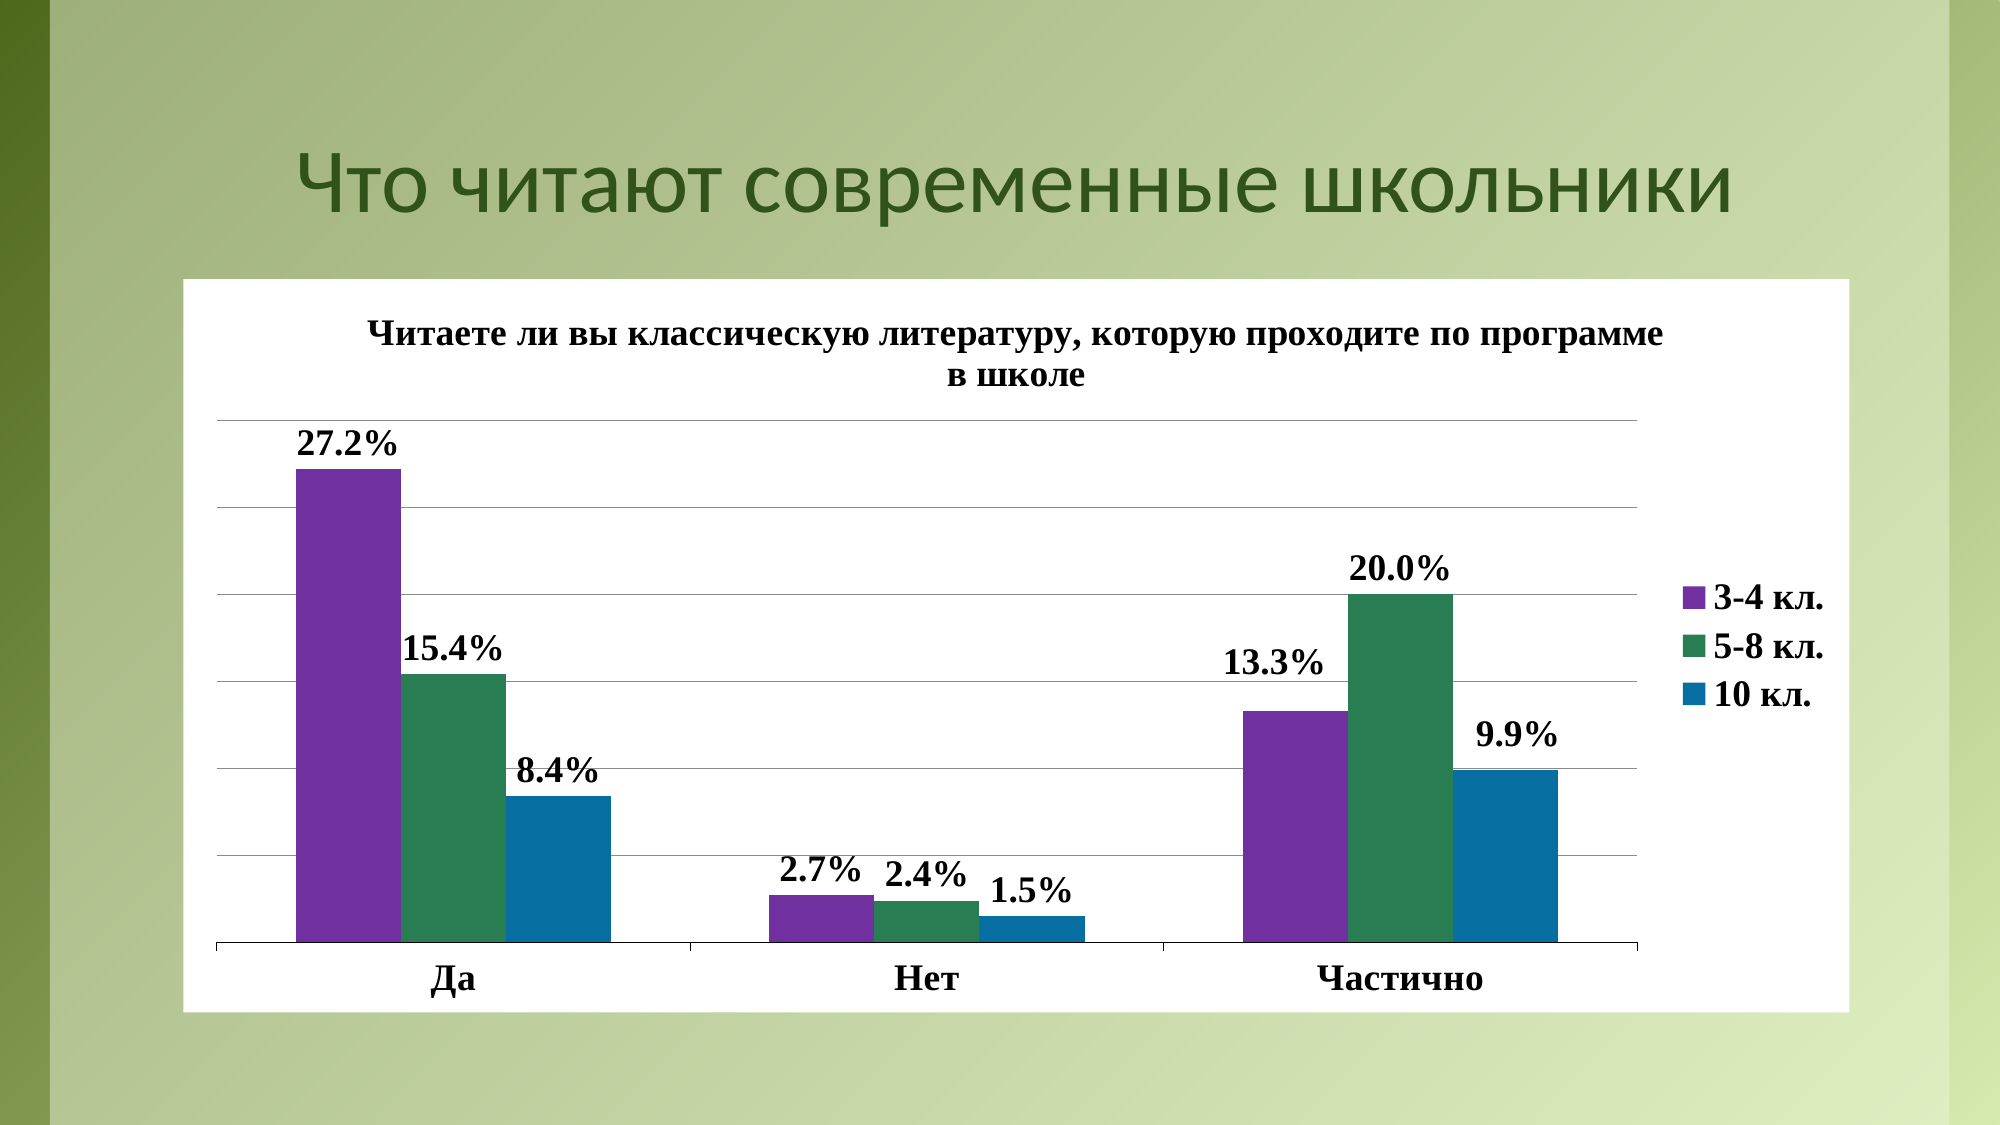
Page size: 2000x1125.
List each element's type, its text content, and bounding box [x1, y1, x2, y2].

chart [183, 279, 1850, 1013]
title Что читают современные школьники [183, 12, 1850, 242]
